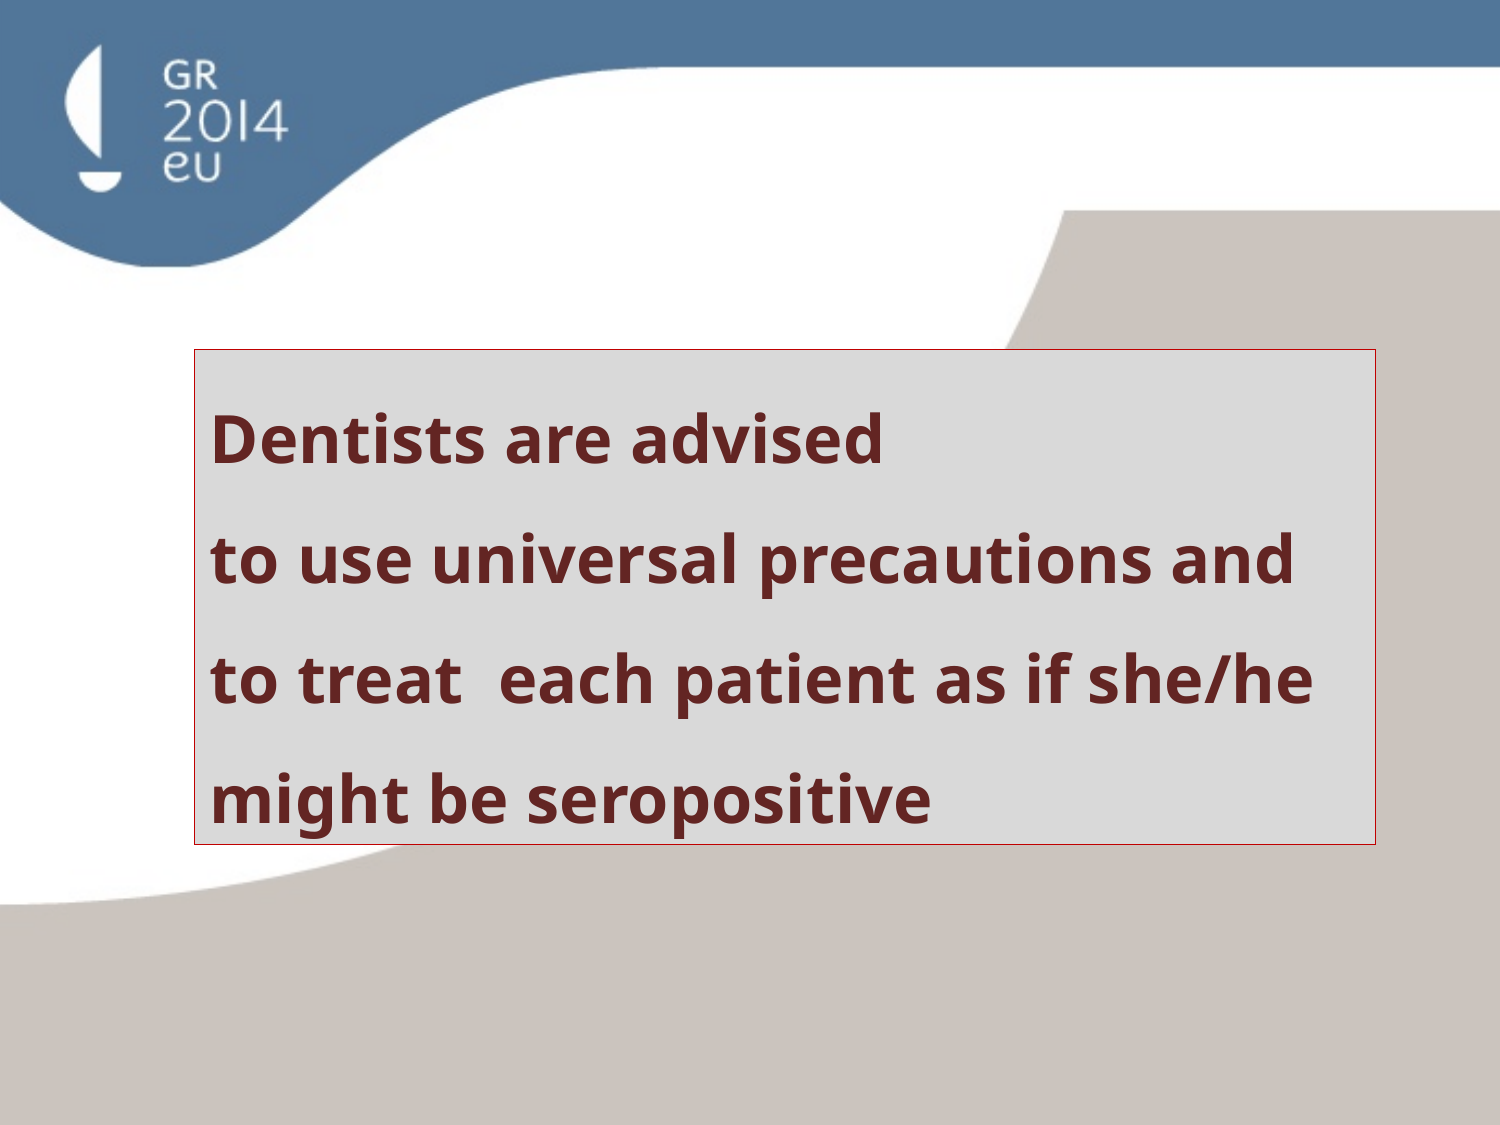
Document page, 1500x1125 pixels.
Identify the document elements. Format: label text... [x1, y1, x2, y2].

text_box Dentists are advised to use universal precautions and to treat each patient as if she/he might be seropositive [194, 349, 1376, 845]
